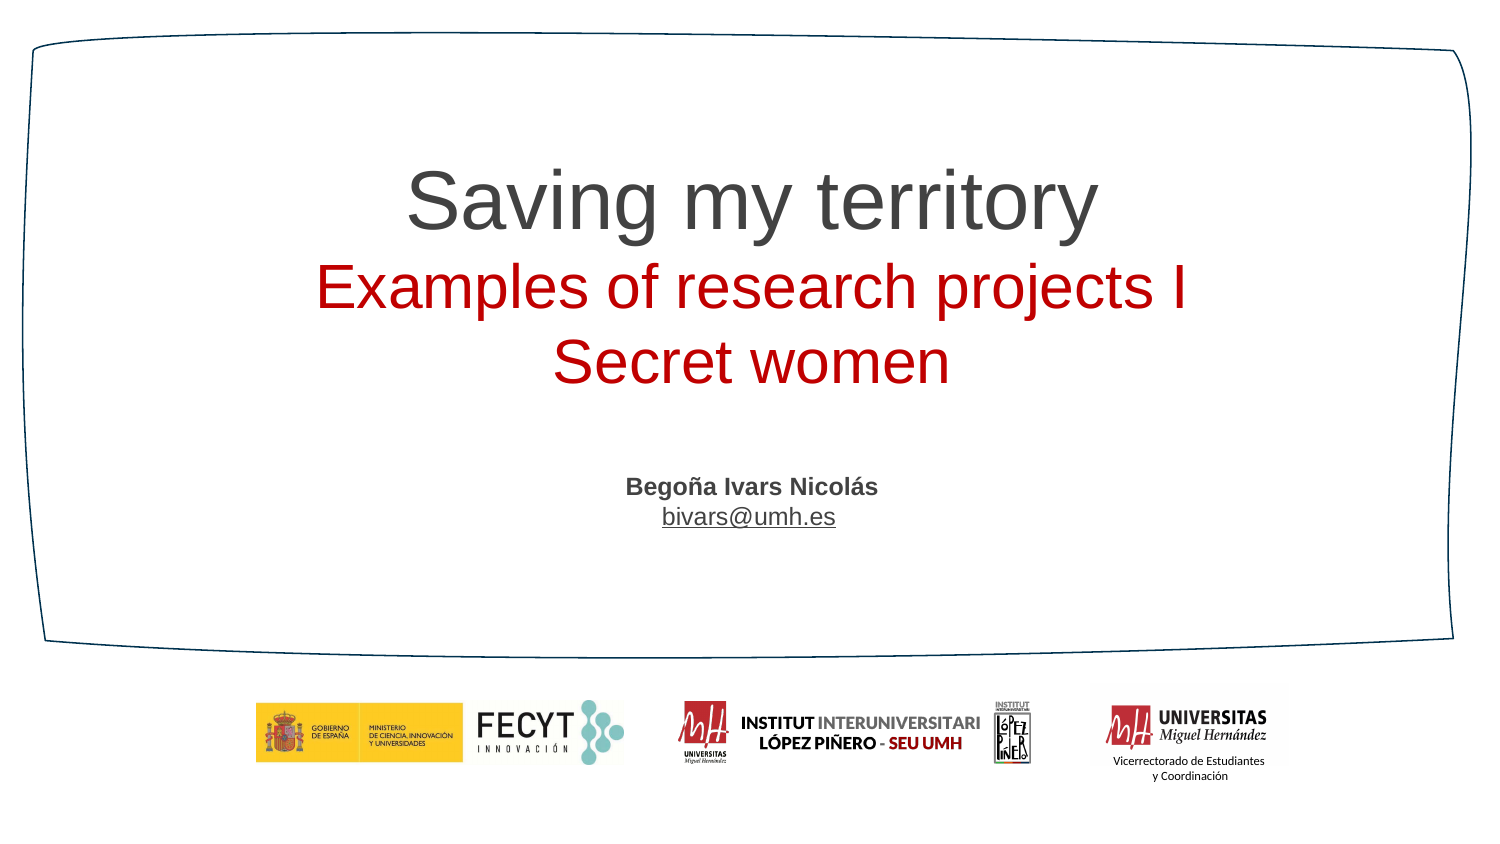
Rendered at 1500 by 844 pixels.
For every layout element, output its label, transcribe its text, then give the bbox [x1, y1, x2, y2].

text_box Saving my territory Examples of research projects I Secret women [88, 147, 1417, 395]
text_box [22, 32, 1471, 658]
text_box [255, 683, 1296, 782]
text_box Begoña Ivars Nicolás bivars@umh.es [88, 455, 1417, 546]
